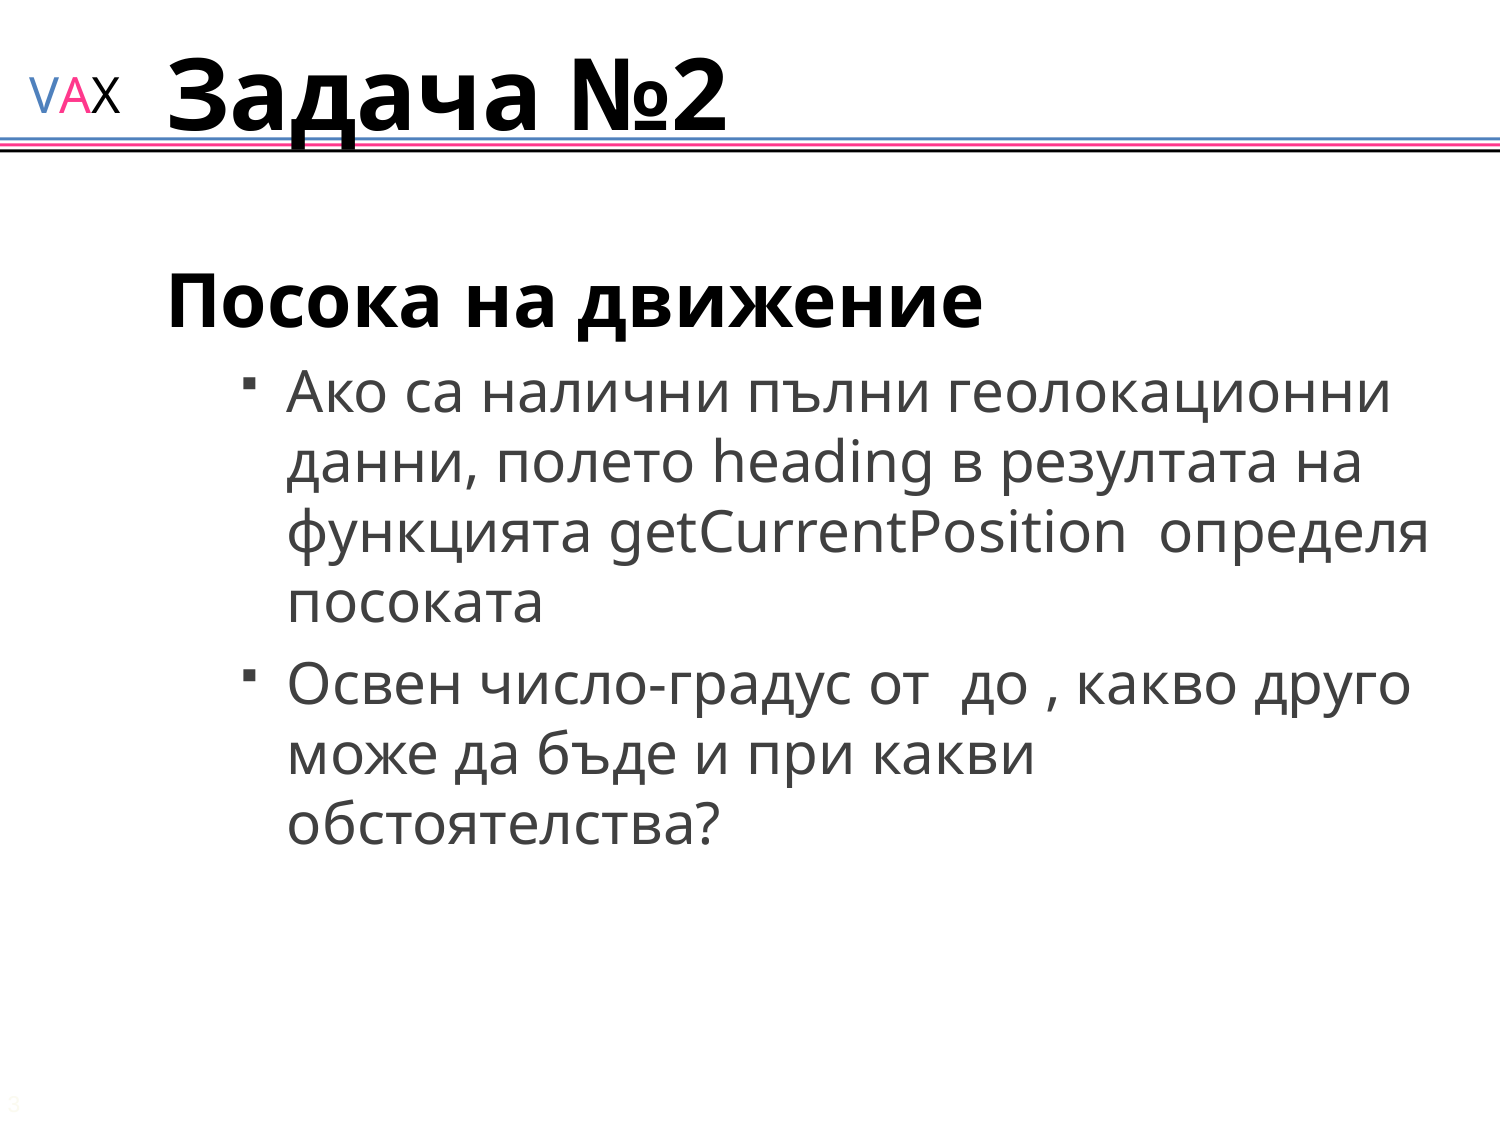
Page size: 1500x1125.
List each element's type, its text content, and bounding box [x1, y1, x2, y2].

title Задача №2 [0, 37, 1500, 144]
